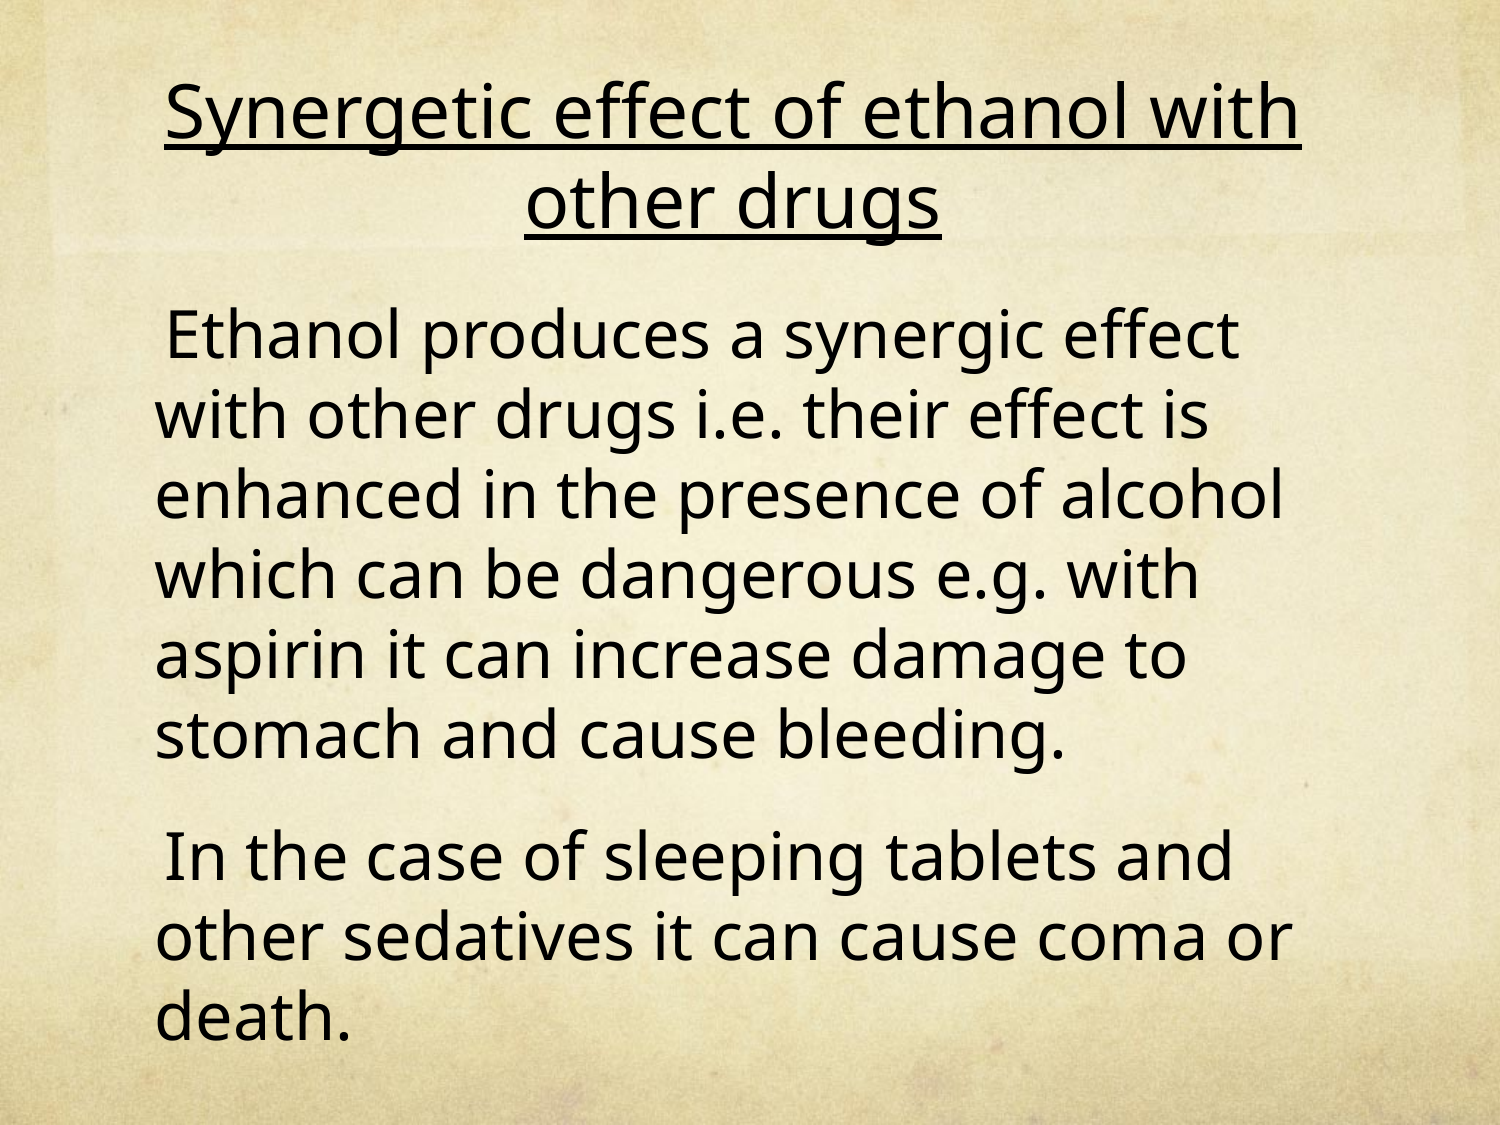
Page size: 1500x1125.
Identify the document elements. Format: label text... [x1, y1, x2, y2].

title Synergetic effect of ethanol with other drugs [63, 82, 1403, 225]
list Ethanol produces a synergic effect with other drugs i.e. their effect is enhanced in the presence of alcohol which can be dangerous e.g. with aspirin it can increase damage to stomach and cause bleeding. In the case of sleeping tablets and other sedatives it can cause coma or death. [63, 284, 1350, 950]
picture [0, 0, 1500, 1125]
